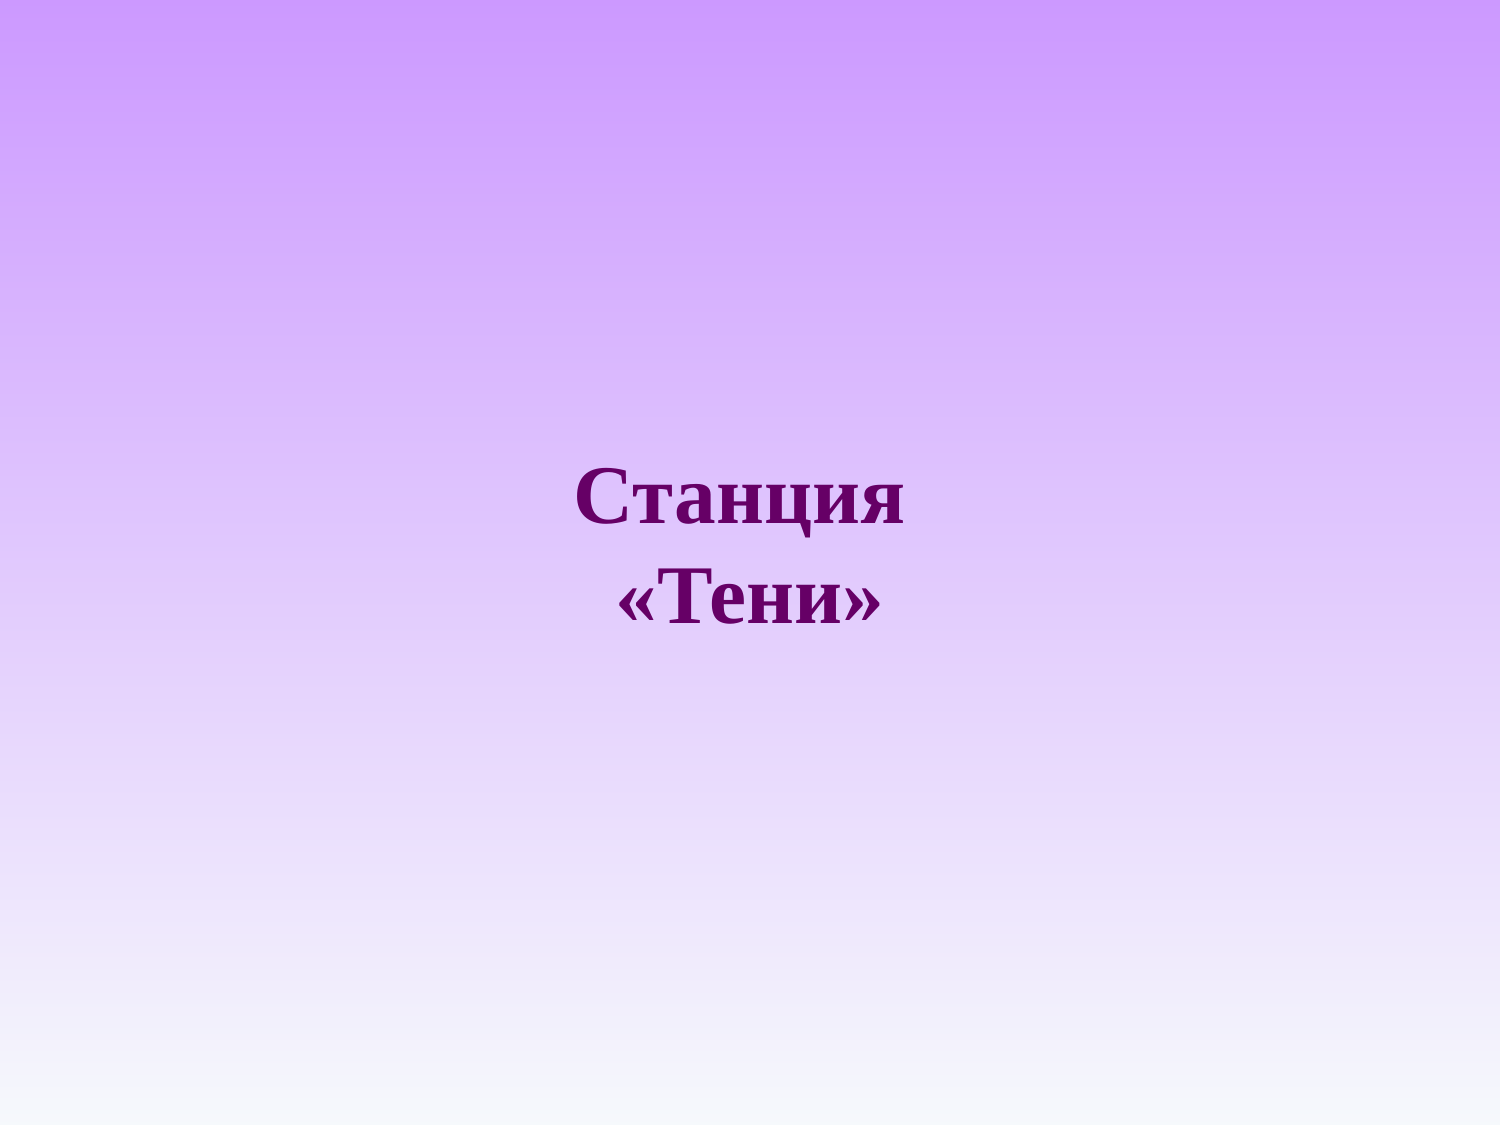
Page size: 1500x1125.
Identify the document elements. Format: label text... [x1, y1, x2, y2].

text_box Станция «Тени» [41, 432, 1459, 648]
